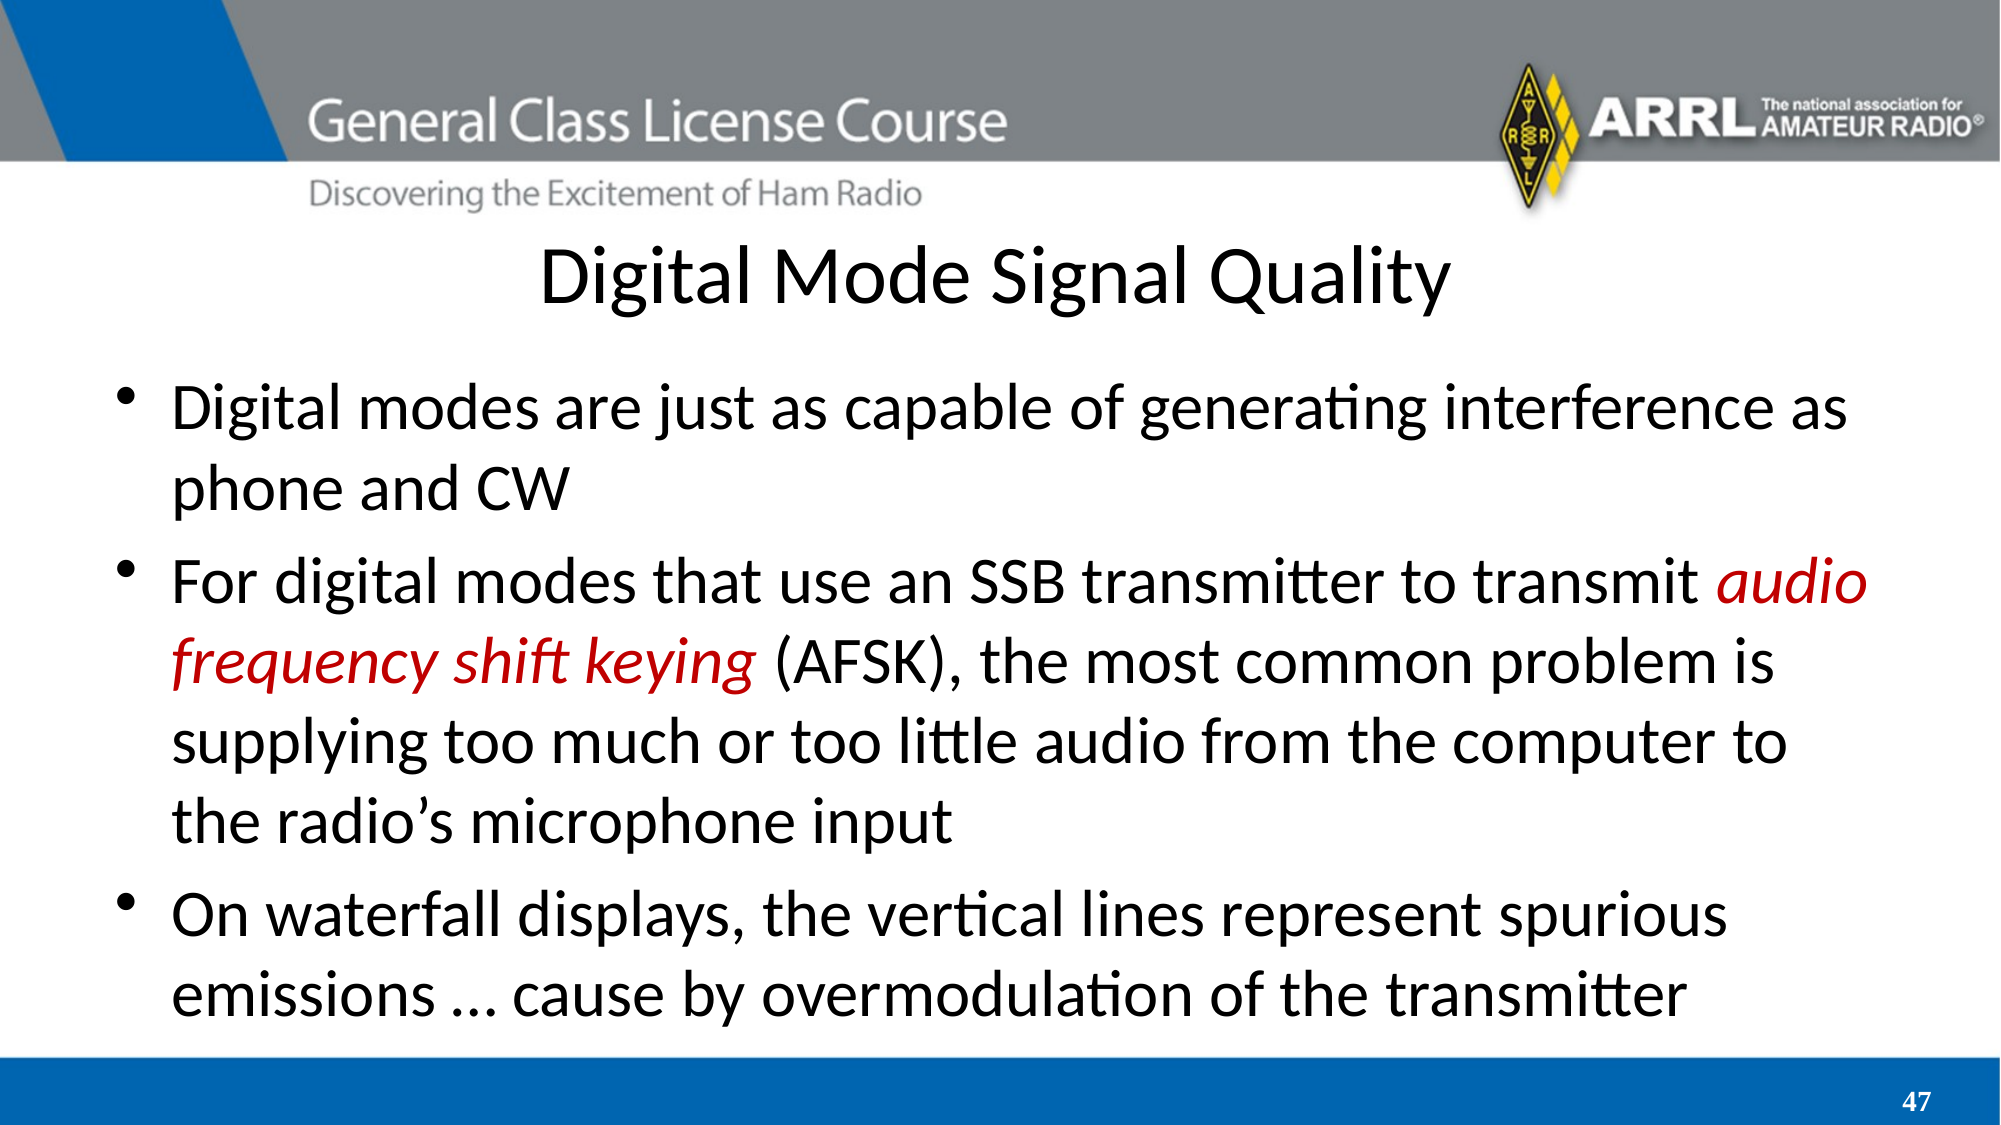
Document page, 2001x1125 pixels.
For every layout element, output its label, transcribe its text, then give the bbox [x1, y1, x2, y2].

picture [0, 0, 2001, 1125]
title Digital Mode Signal Quality [96, 212, 1897, 356]
list Digital modes are just as capable of generating interference as phone and CW For digital modes that use an SSB transmitter to transmit audio frequency shift keying (AFSK), the most common problem is supplying too much or too little audio from the computer to the radio’s microphone input On waterfall displays, the vertical lines represent spurious emissions … cause by overmodulation of the transmitter [99, 355, 1900, 1075]
